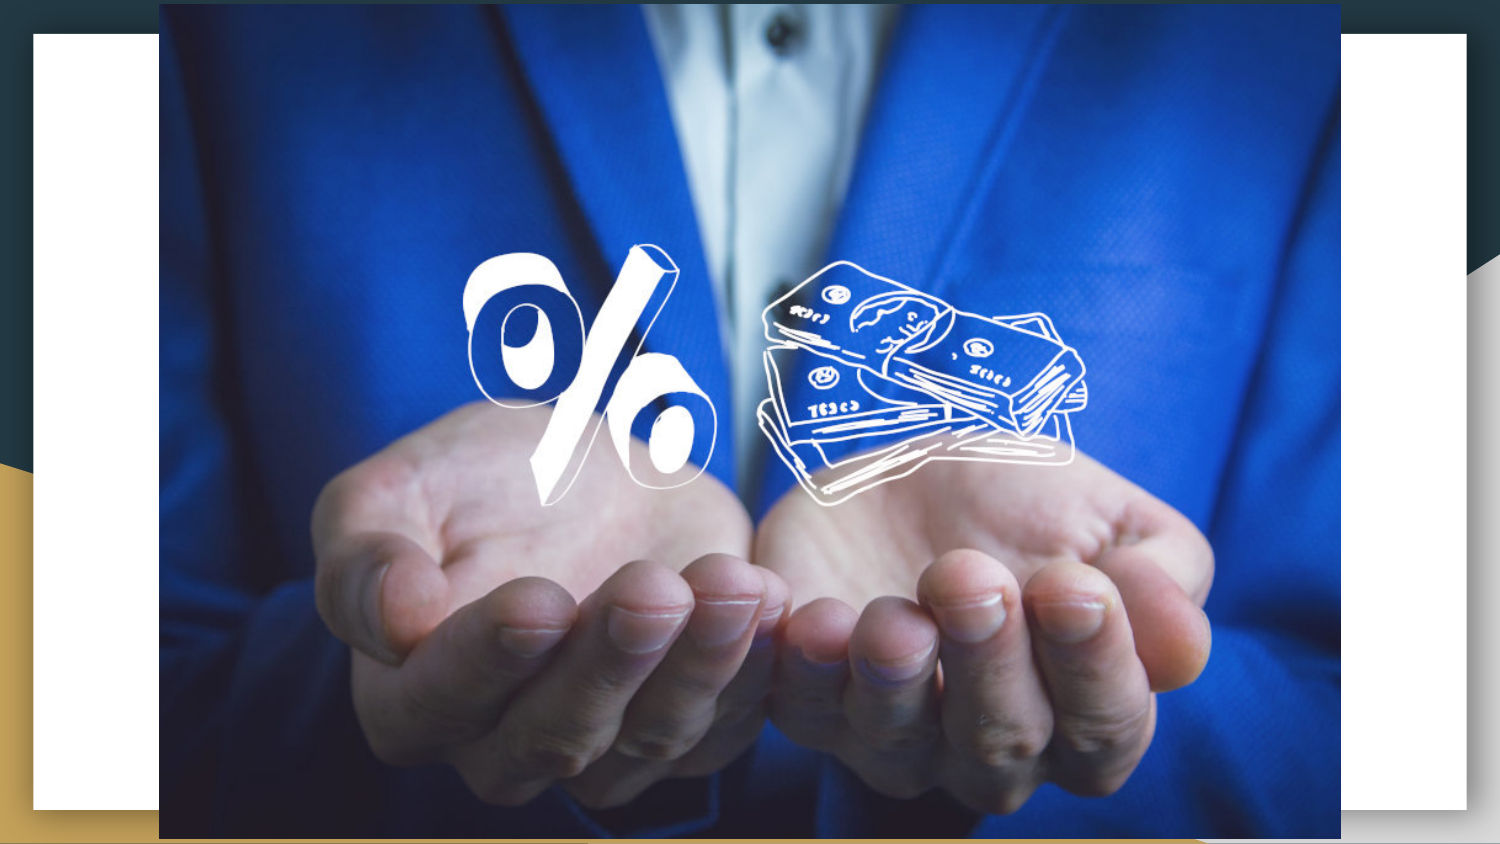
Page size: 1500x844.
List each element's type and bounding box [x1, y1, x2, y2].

picture [159, 4, 1341, 839]
